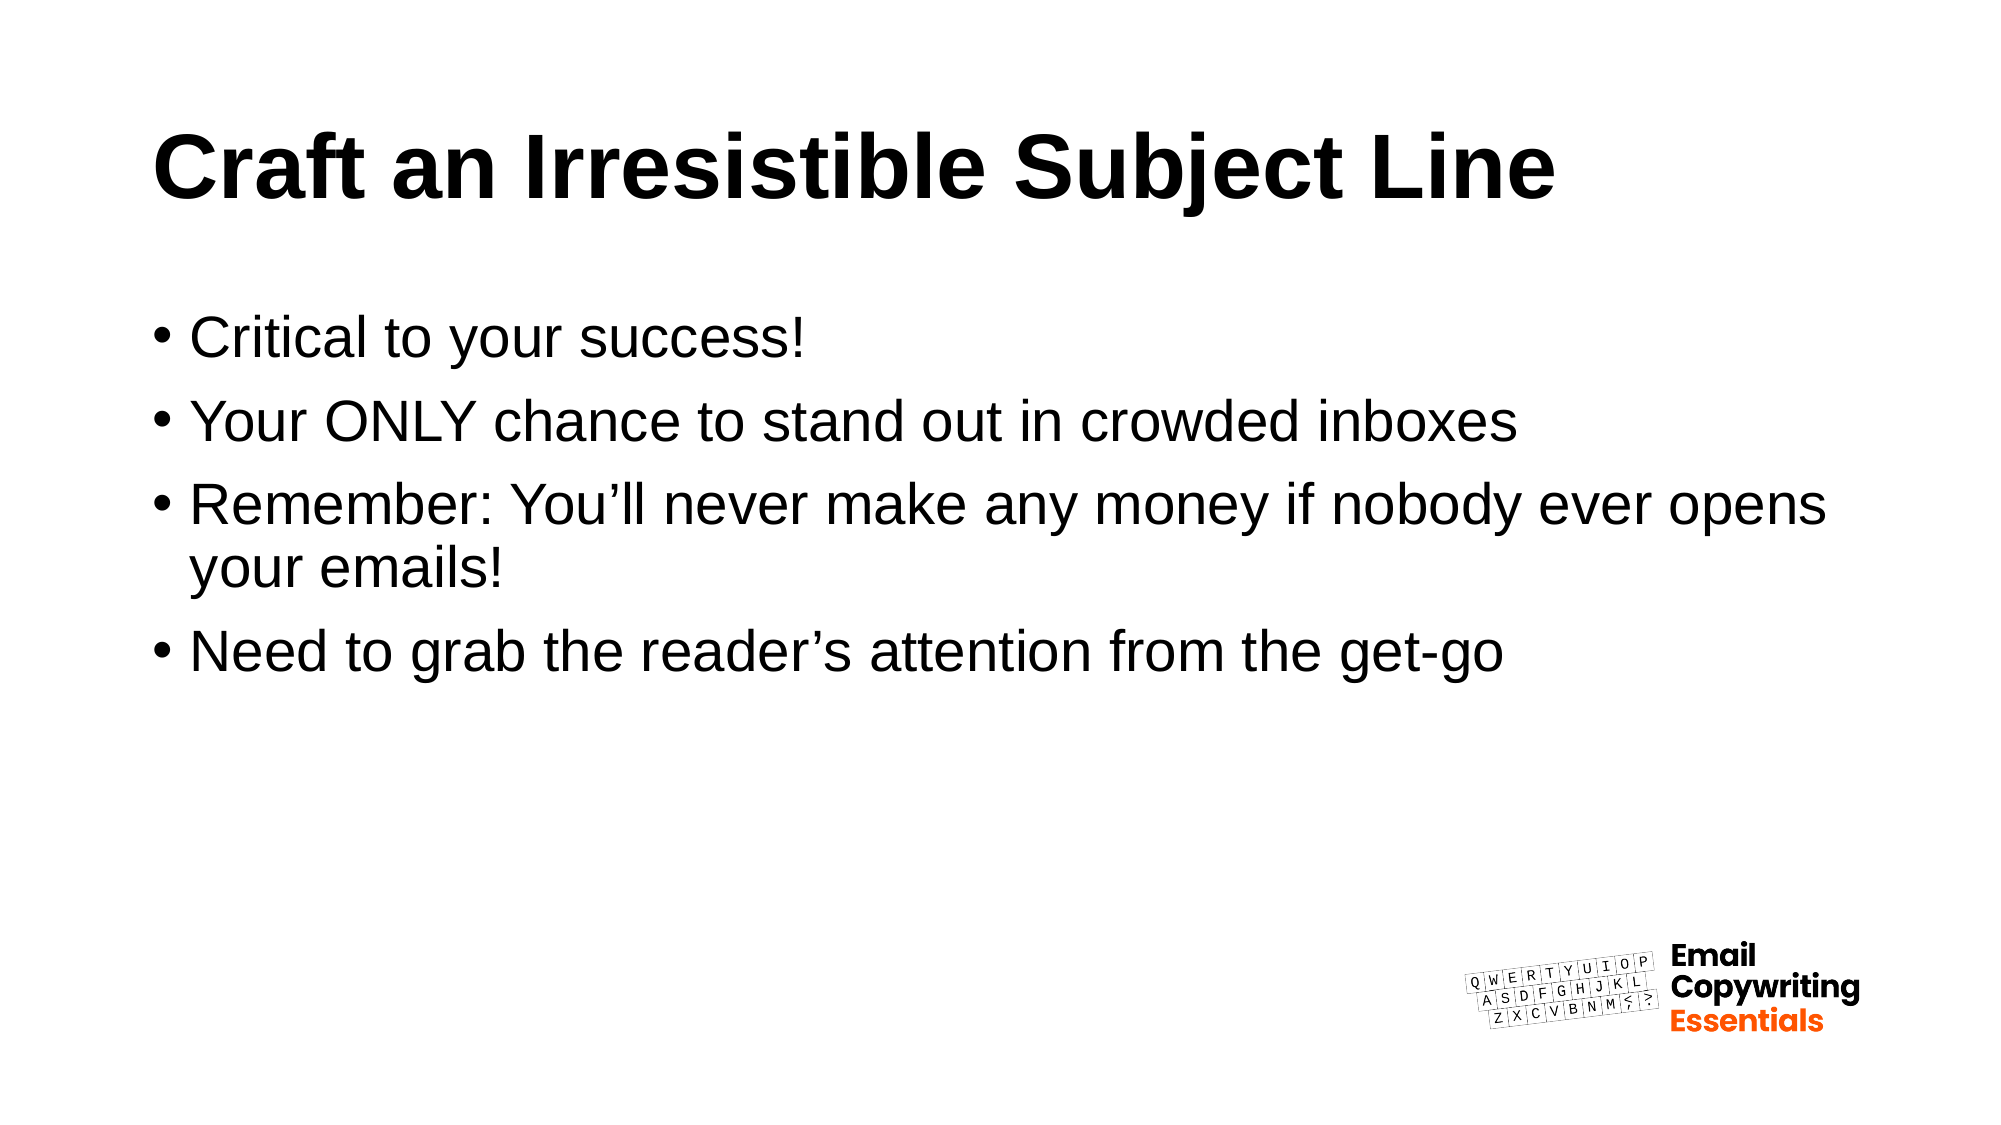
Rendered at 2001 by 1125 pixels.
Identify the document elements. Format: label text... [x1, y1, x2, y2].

list Critical to your success! Your ONLY chance to stand out in crowded inboxes Remember: You’ll never make any money if nobody ever opens your emails! Need to grab the reader’s attention from the get-go [137, 299, 1863, 1014]
picture [1462, 1014, 1863, 1066]
title Craft an Irresistible Subject Line [137, 59, 1863, 278]
